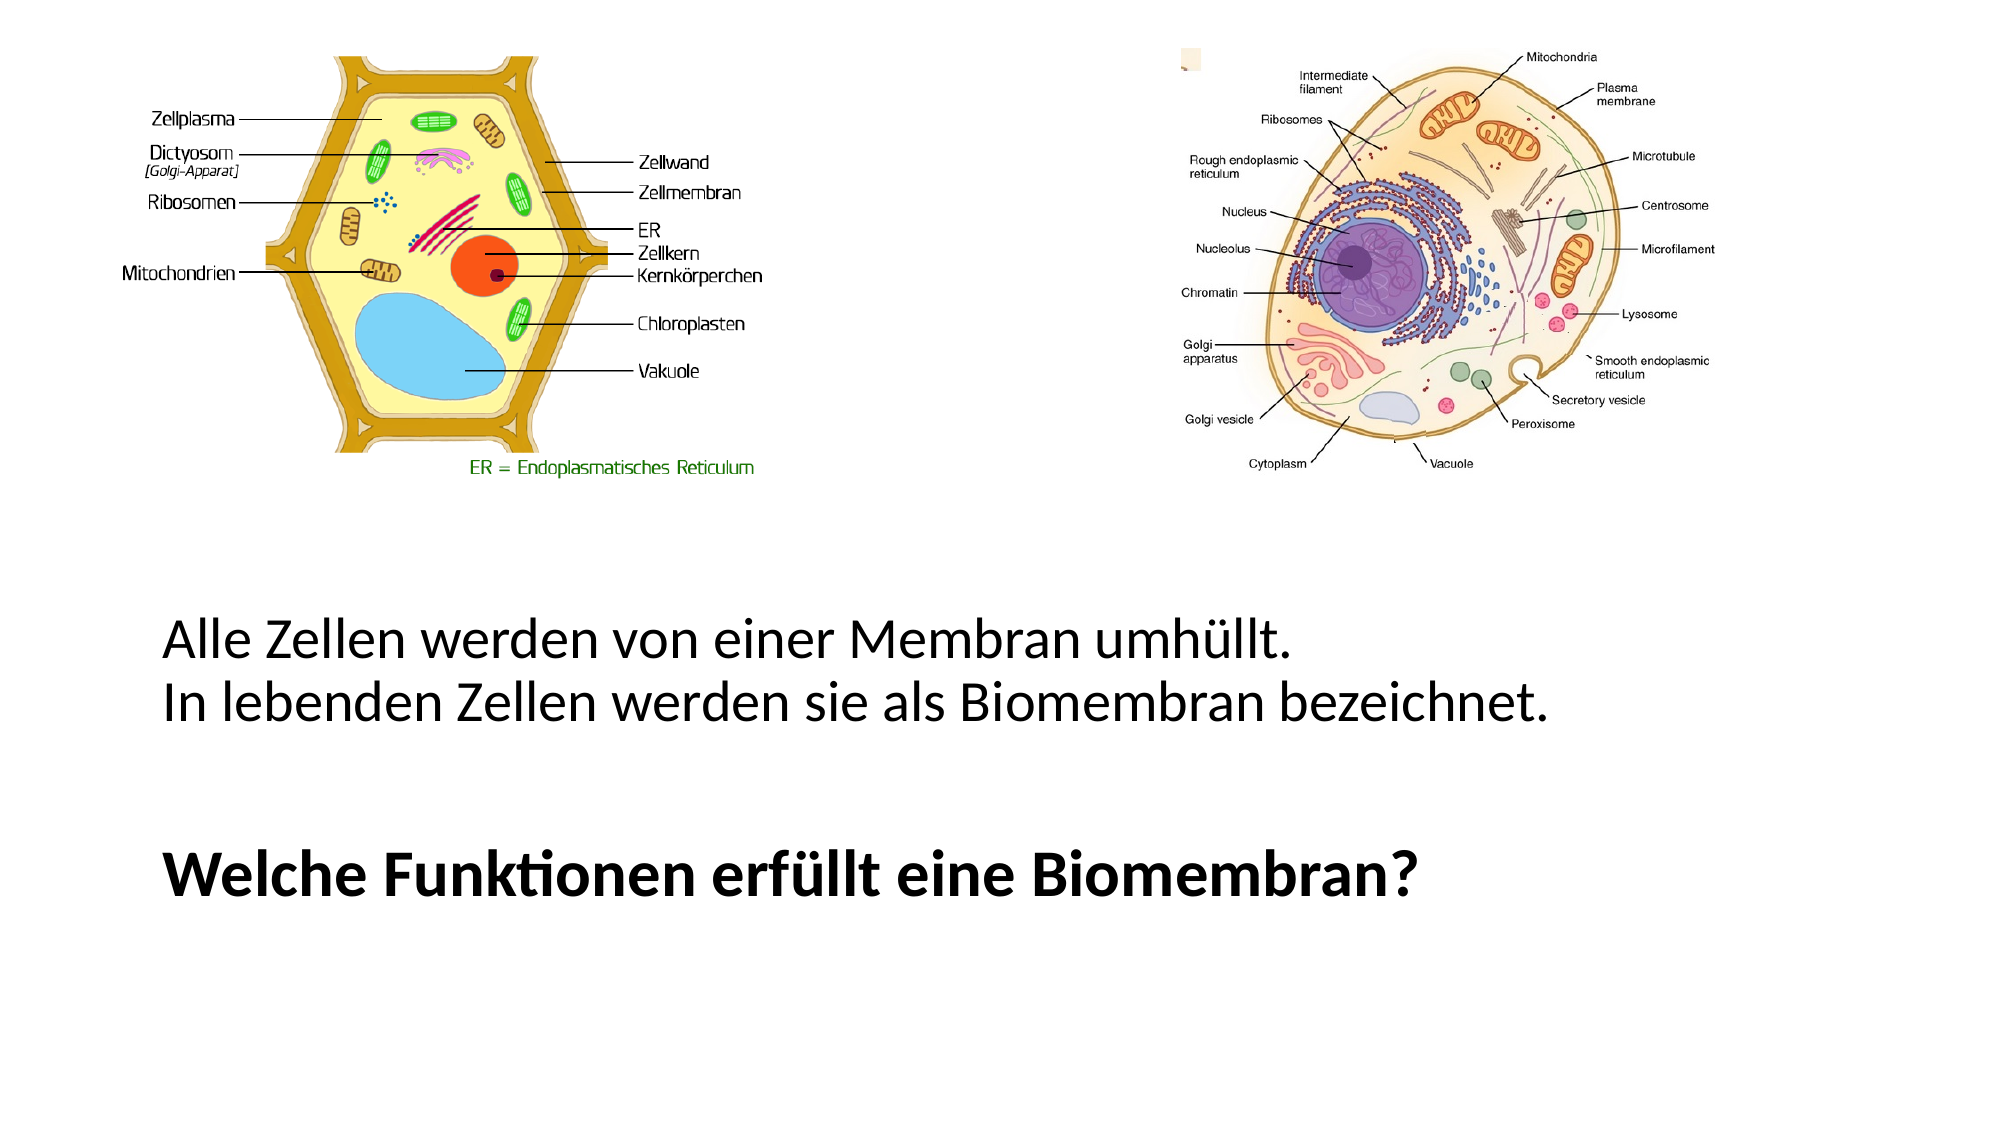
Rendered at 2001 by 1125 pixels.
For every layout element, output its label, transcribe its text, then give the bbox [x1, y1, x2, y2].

picture [108, 48, 769, 486]
picture [1181, 48, 1812, 516]
list Alle Zellen werden von einer Membran umhüllt. In lebenden Zellen werden sie als Biomembran bezeichnet. Welche Funktionen erfüllt eine Biomembran? [147, 600, 1873, 978]
